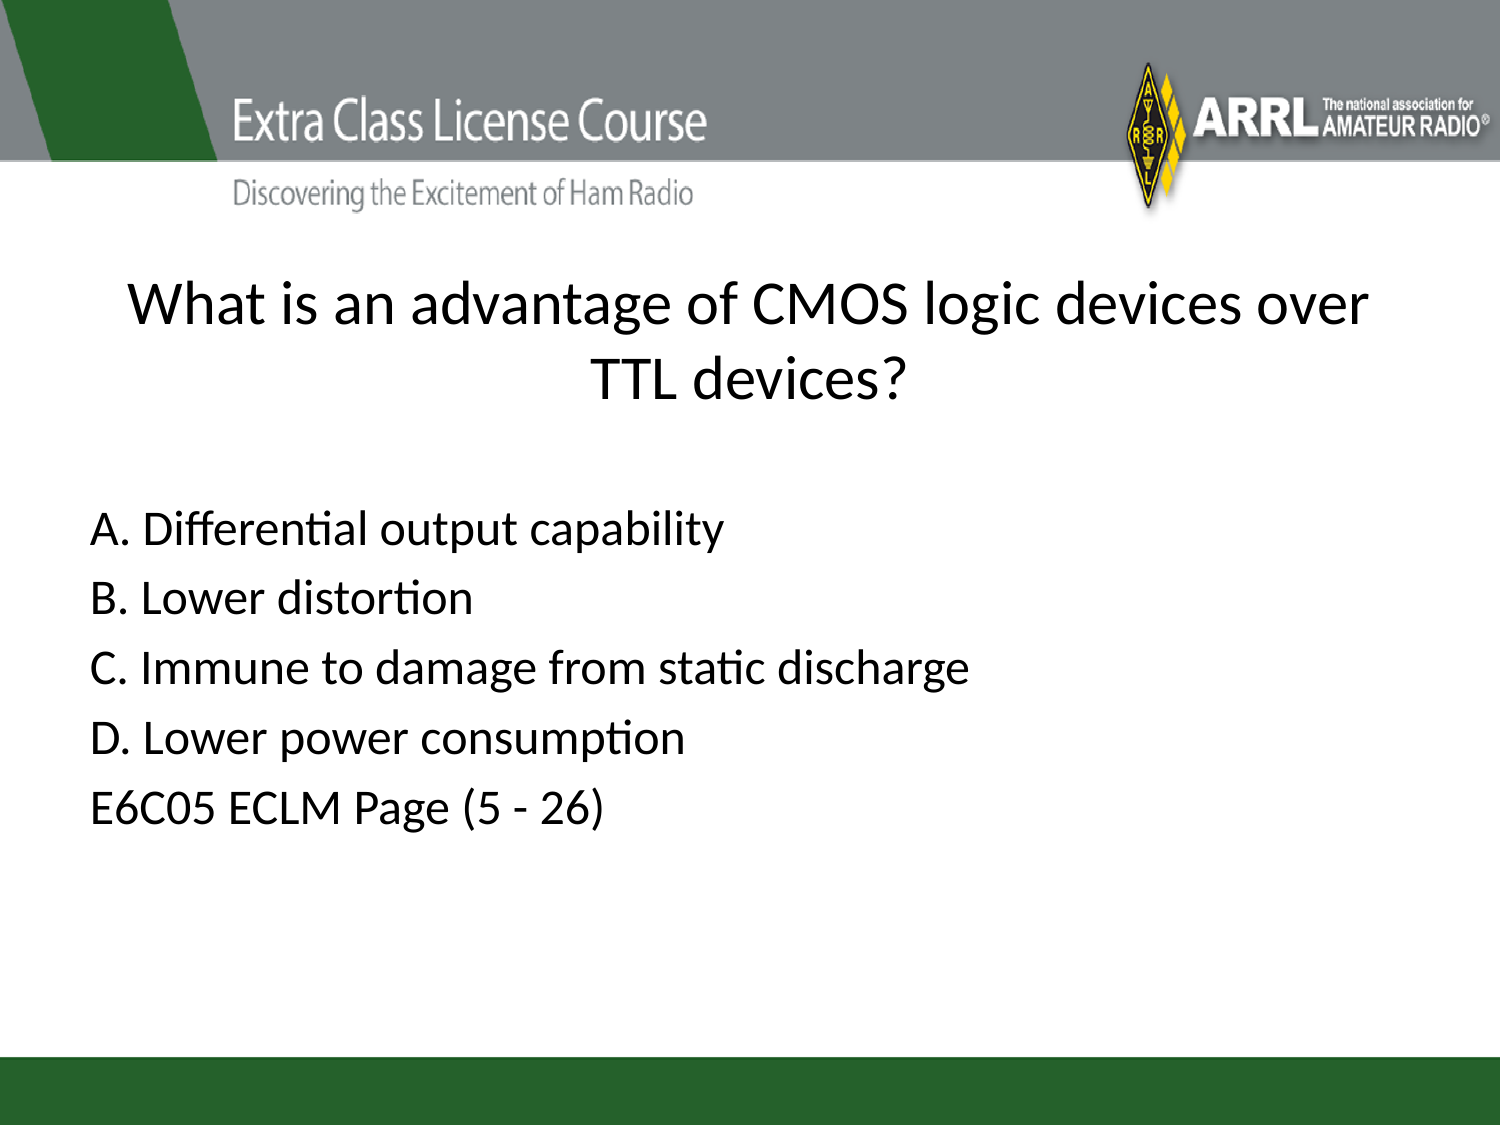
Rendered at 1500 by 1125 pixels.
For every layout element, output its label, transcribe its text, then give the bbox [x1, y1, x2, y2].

list A. Differential output capability B. Lower distortion C. Immune to damage from static discharge D. Lower power consumption E6C05 ECLM Page (5 - 26) [75, 487, 1425, 1005]
picture [0, 0, 1500, 1125]
title What is an advantage of CMOS logic devices over TTL devices? [75, 254, 1425, 435]
